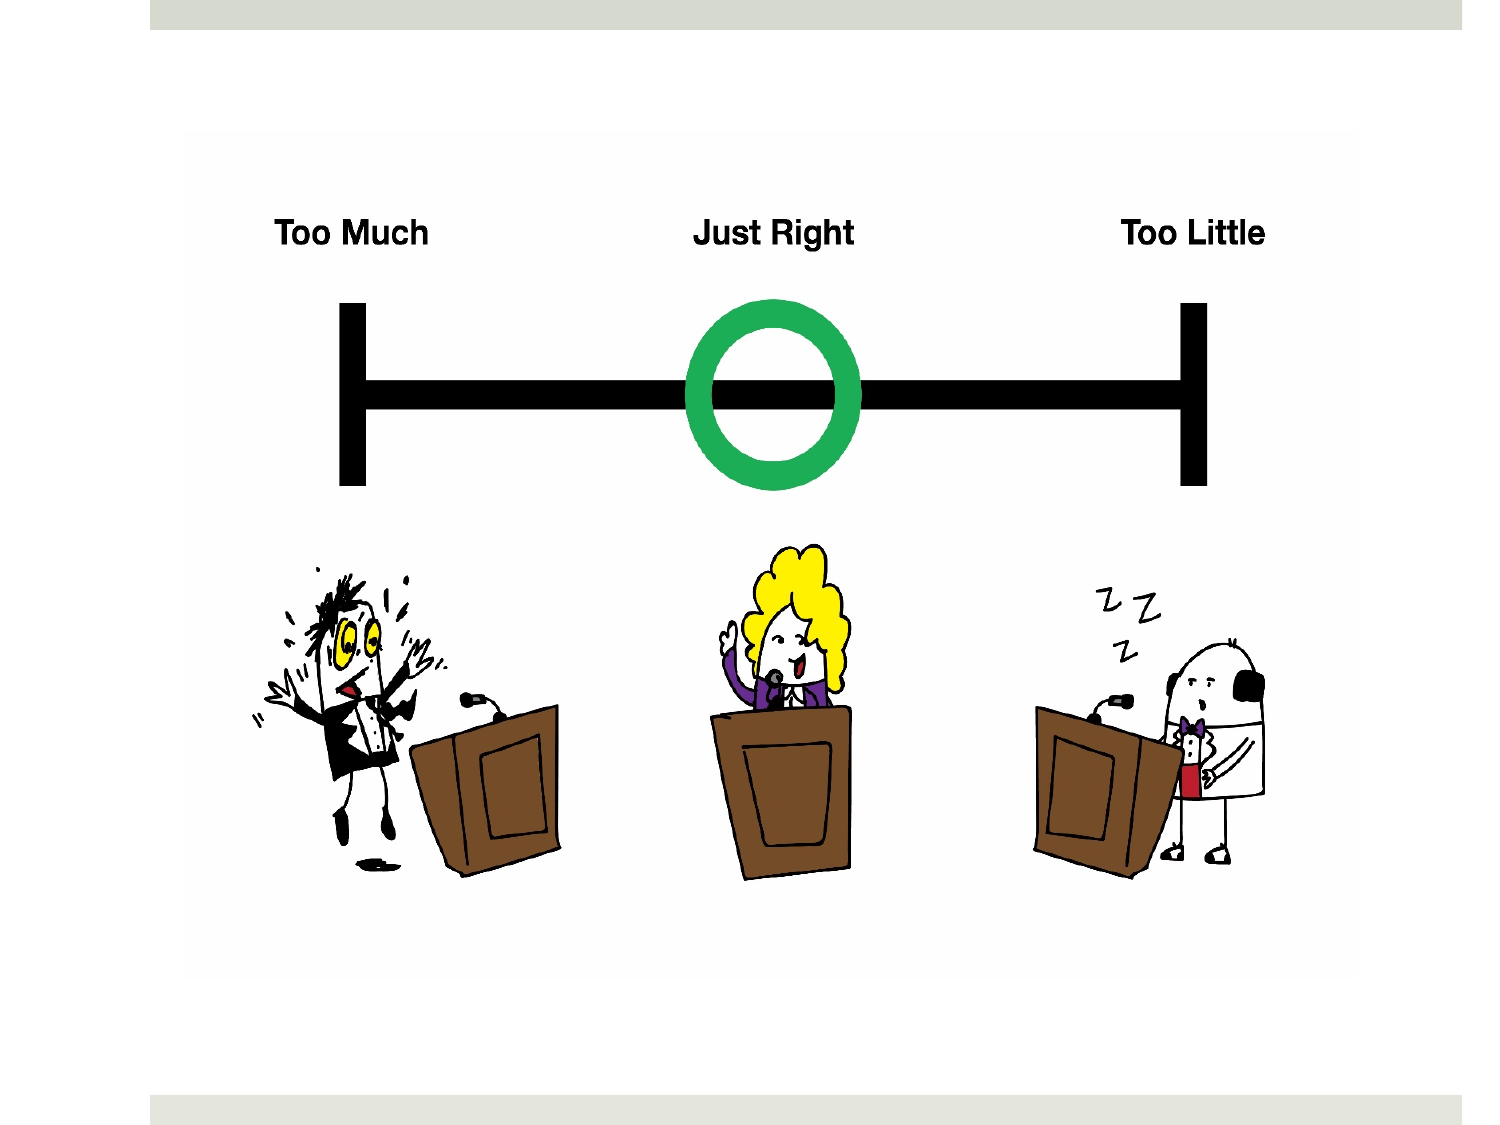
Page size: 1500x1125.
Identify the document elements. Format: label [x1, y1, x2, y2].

picture [182, 130, 1359, 980]
